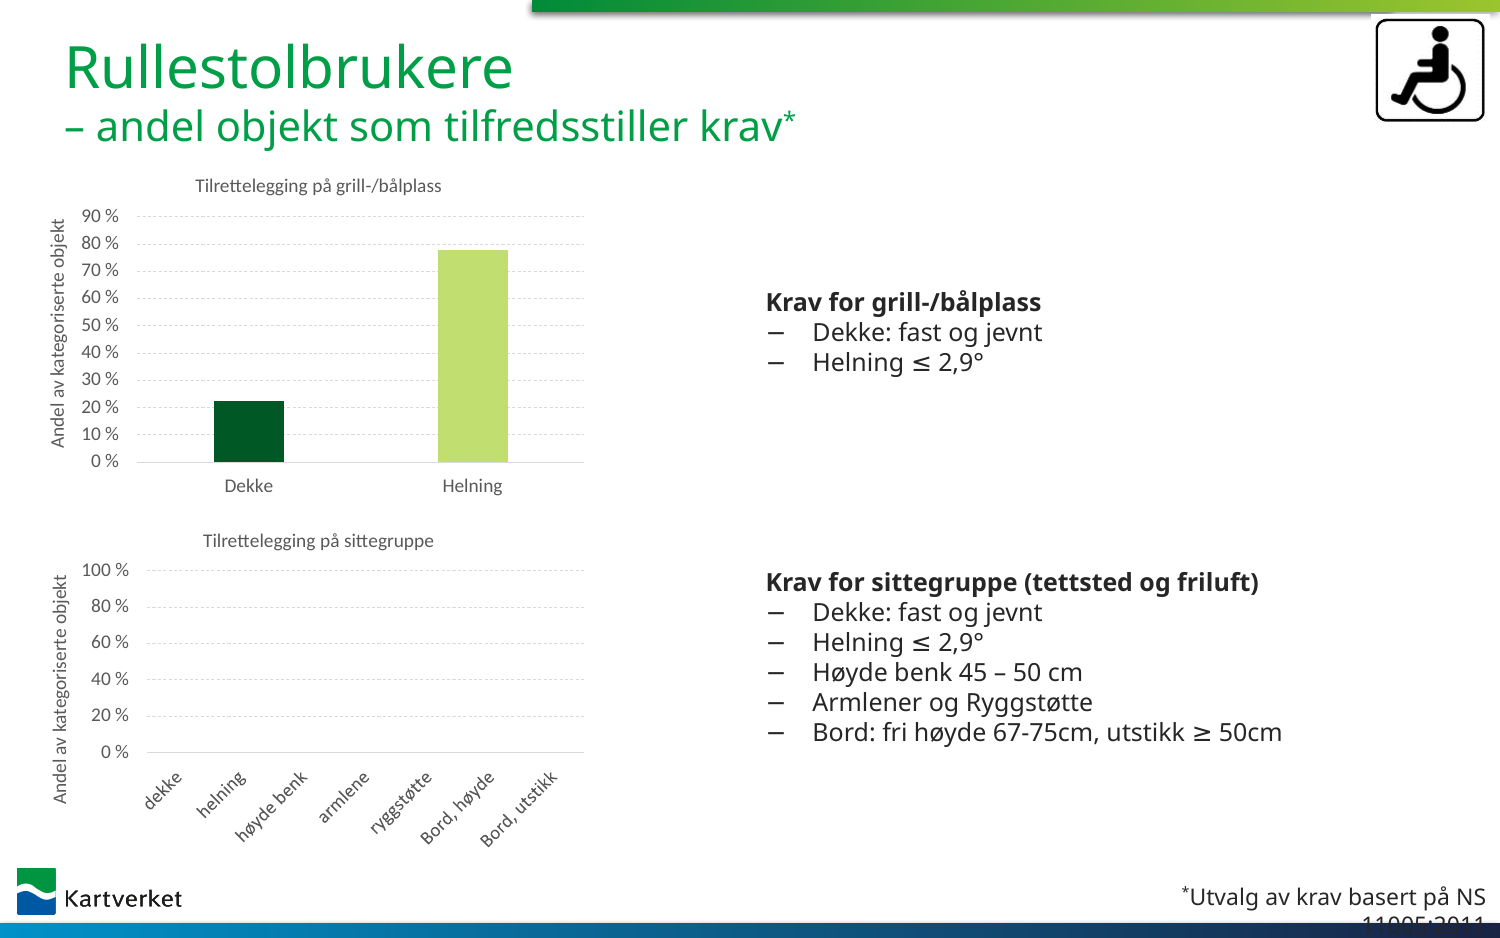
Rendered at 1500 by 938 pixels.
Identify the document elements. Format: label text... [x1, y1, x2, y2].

text_box Rullestolbrukere – andel objekt som tilfredsstiller krav* [49, 14, 1431, 158]
picture [41, 166, 596, 505]
picture [41, 520, 596, 859]
text_box *Utvalg av krav basert på NS 11005:2011 [1068, 873, 1500, 938]
text_box Krav for sittegruppe (tettsted og friluft) Dekke: fast og jevnt Helning ≤ 2,9° Høyde benk 45 – 50 cm Armlener og Ryggstøtte Bord: fri høyde 67-75cm, utstikk ≥ 50cm [750, 559, 1500, 754]
picture [1371, 13, 1491, 127]
text_box Krav for grill-/bålplass Dekke: fast og jevnt Helning ≤ 2,9° [750, 279, 1452, 384]
